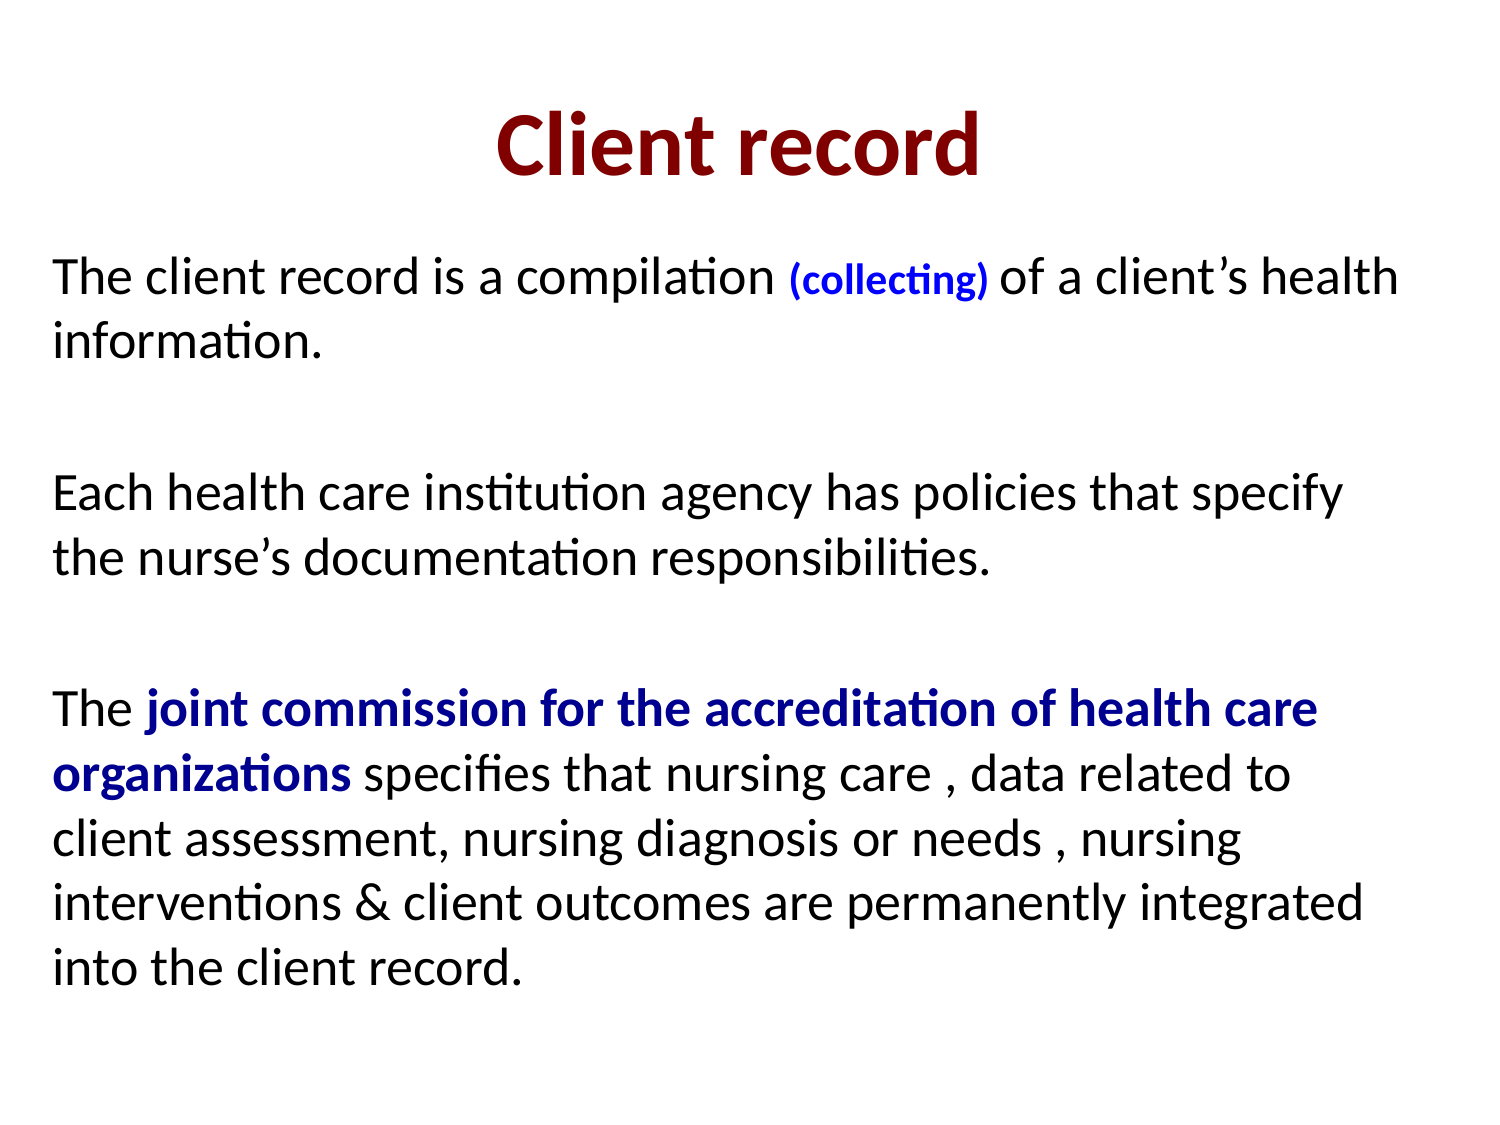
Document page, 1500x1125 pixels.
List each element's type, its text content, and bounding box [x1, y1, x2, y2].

list The client record is a compilation (collecting) of a client’s health information. Each health care institution agency has policies that specify the nurse’s documentation responsibilities. The joint commission for the accreditation of health care organizations specifies that nursing care , data related to client assessment, nursing diagnosis or needs , nursing interventions & client outcomes are permanently integrated into the client record. [37, 232, 1425, 1005]
title Client record [75, 45, 1425, 232]
